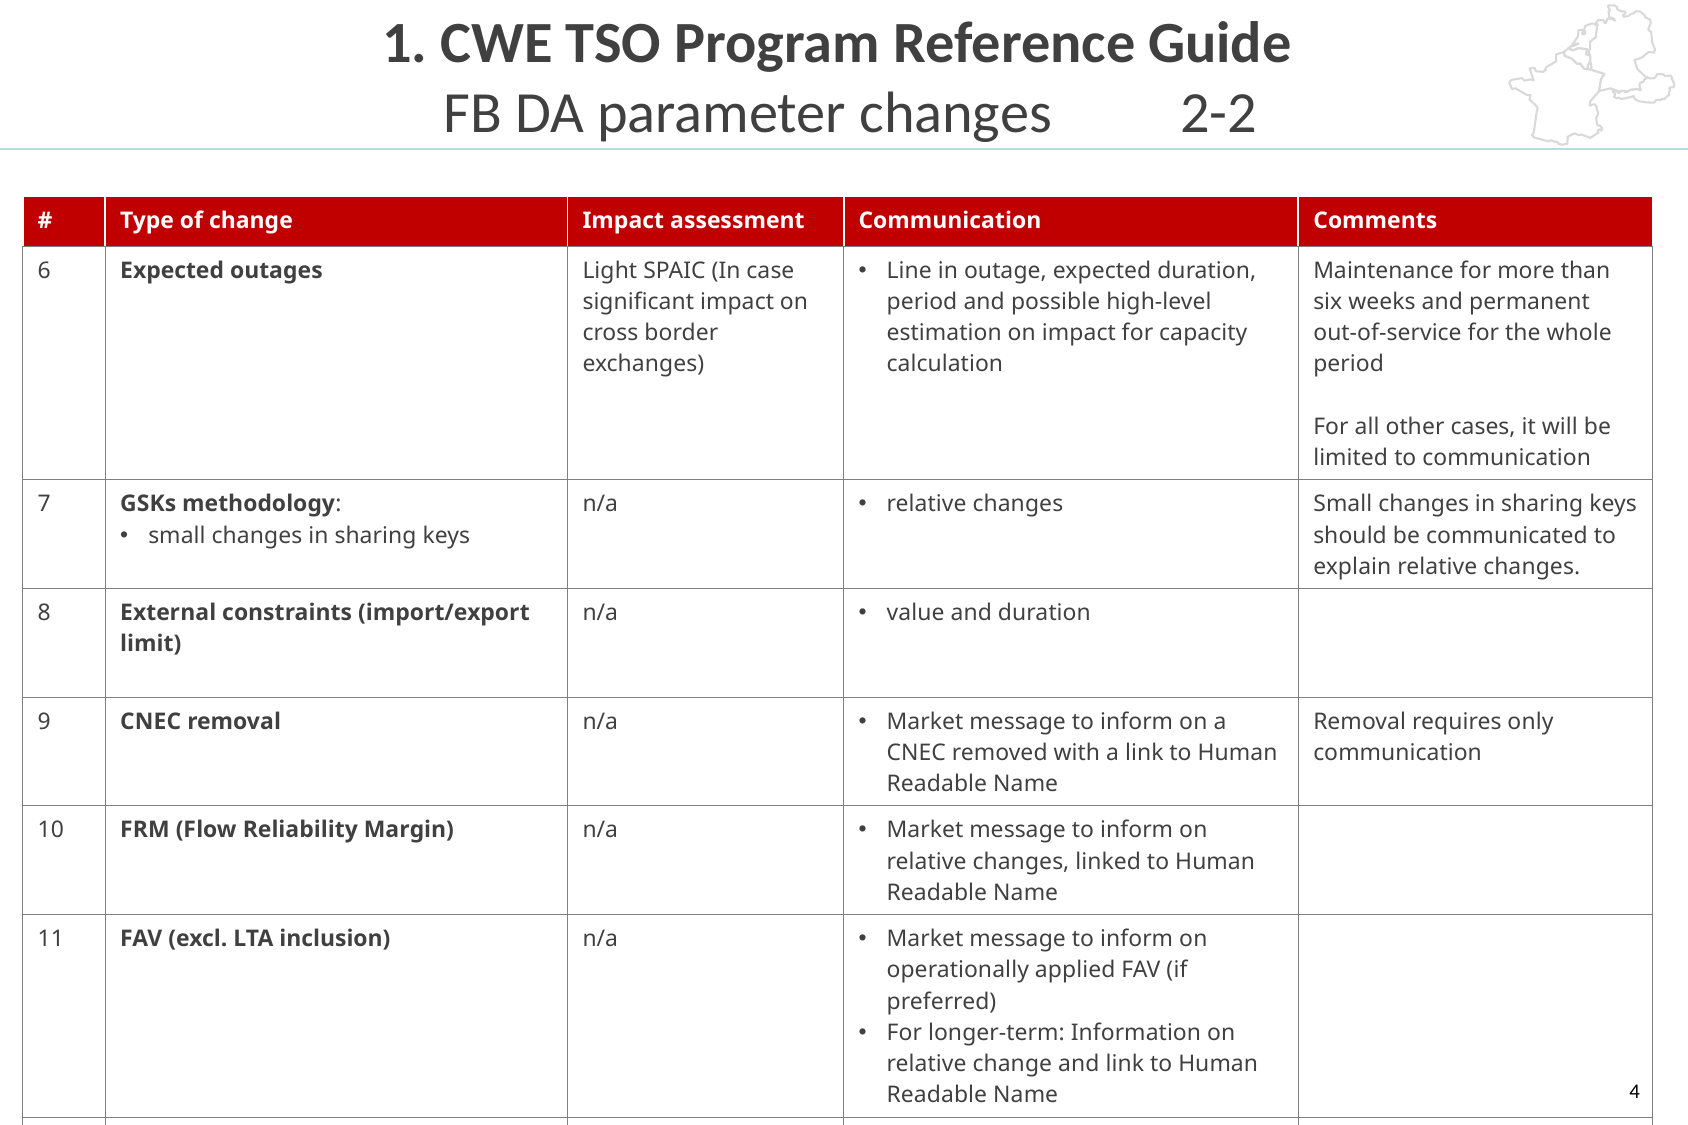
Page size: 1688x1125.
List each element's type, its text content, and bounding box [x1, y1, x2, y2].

table_cell Market message to inform on operationally applied FAV (if preferred) For longer-term: Information on relative change and link to Human Readable Name [844, 915, 1298, 1117]
table_cell n/a [568, 480, 843, 588]
table_header # [24, 197, 104, 246]
table_cell n/a [568, 589, 843, 697]
table_cell n/a [568, 806, 843, 914]
table_cell Removal requires only communication [1299, 698, 1652, 805]
table_header Communication [845, 197, 1297, 246]
table_header Comments [1299, 197, 1652, 246]
table_cell FRM (Flow Reliability Margin) [106, 806, 567, 914]
table_cell Small changes in sharing keys should be communicated to explain relative changes. [1299, 480, 1652, 588]
table_header Type of change [106, 197, 567, 246]
slide_number 4 [1614, 1070, 1688, 1124]
table_cell [1299, 915, 1652, 1117]
table_cell Market message to inform on relative changes, linked to Human Readable Name [844, 806, 1298, 914]
table_cell 8 [23, 589, 105, 697]
table_cell 7 [23, 480, 105, 588]
table_cell External constraints (import/export limit) [106, 589, 567, 697]
text_box 1. CWE TSO Program Reference Guide FB DA parameter changes 2-2 [0, 0, 1688, 149]
table_cell 12 [23, 1118, 105, 1125]
table_cell 6 [23, 247, 105, 479]
table_cell n/a [568, 915, 843, 1117]
table_cell 9 [23, 698, 105, 805]
table_cell FAV (excl. LTA inclusion) [106, 915, 567, 1117]
table_cell GSKs methodology: small changes in sharing keys [106, 480, 567, 588]
table_cell 11 [23, 915, 105, 1117]
table_cell Light SPAIC (In case significant impact on cross border exchanges) [568, 247, 843, 479]
table_cell 10 [23, 806, 105, 914]
table_cell [1299, 806, 1652, 914]
table_cell Expected outages [106, 247, 567, 479]
table_cell Line in outage, expected duration, period and possible high-level estimation on impact for capacity calculation [844, 247, 1298, 479]
table_cell value and duration [844, 589, 1298, 697]
table_cell [1299, 589, 1652, 697]
table_cell Seasonal Changes [106, 1118, 567, 1125]
table_cell relative changes [844, 480, 1298, 588]
table_cell Maintenance for more than six weeks and permanent out-of-service for the whole period For all other cases, it will be limited to communication [1299, 247, 1652, 479]
table_cell n/a [568, 1118, 843, 1125]
table_cell n/a [568, 698, 843, 805]
table_cell Market message to inform on a CNEC removed with a link to Human Readable Name [844, 698, 1298, 805]
table_cell [1299, 1118, 1652, 1125]
table_cell CNEC removal [106, 698, 567, 805]
table_cell Market message to inform on relative changes, linked to Human Readable Name [844, 1118, 1298, 1125]
table_header Impact assessment [568, 197, 843, 246]
